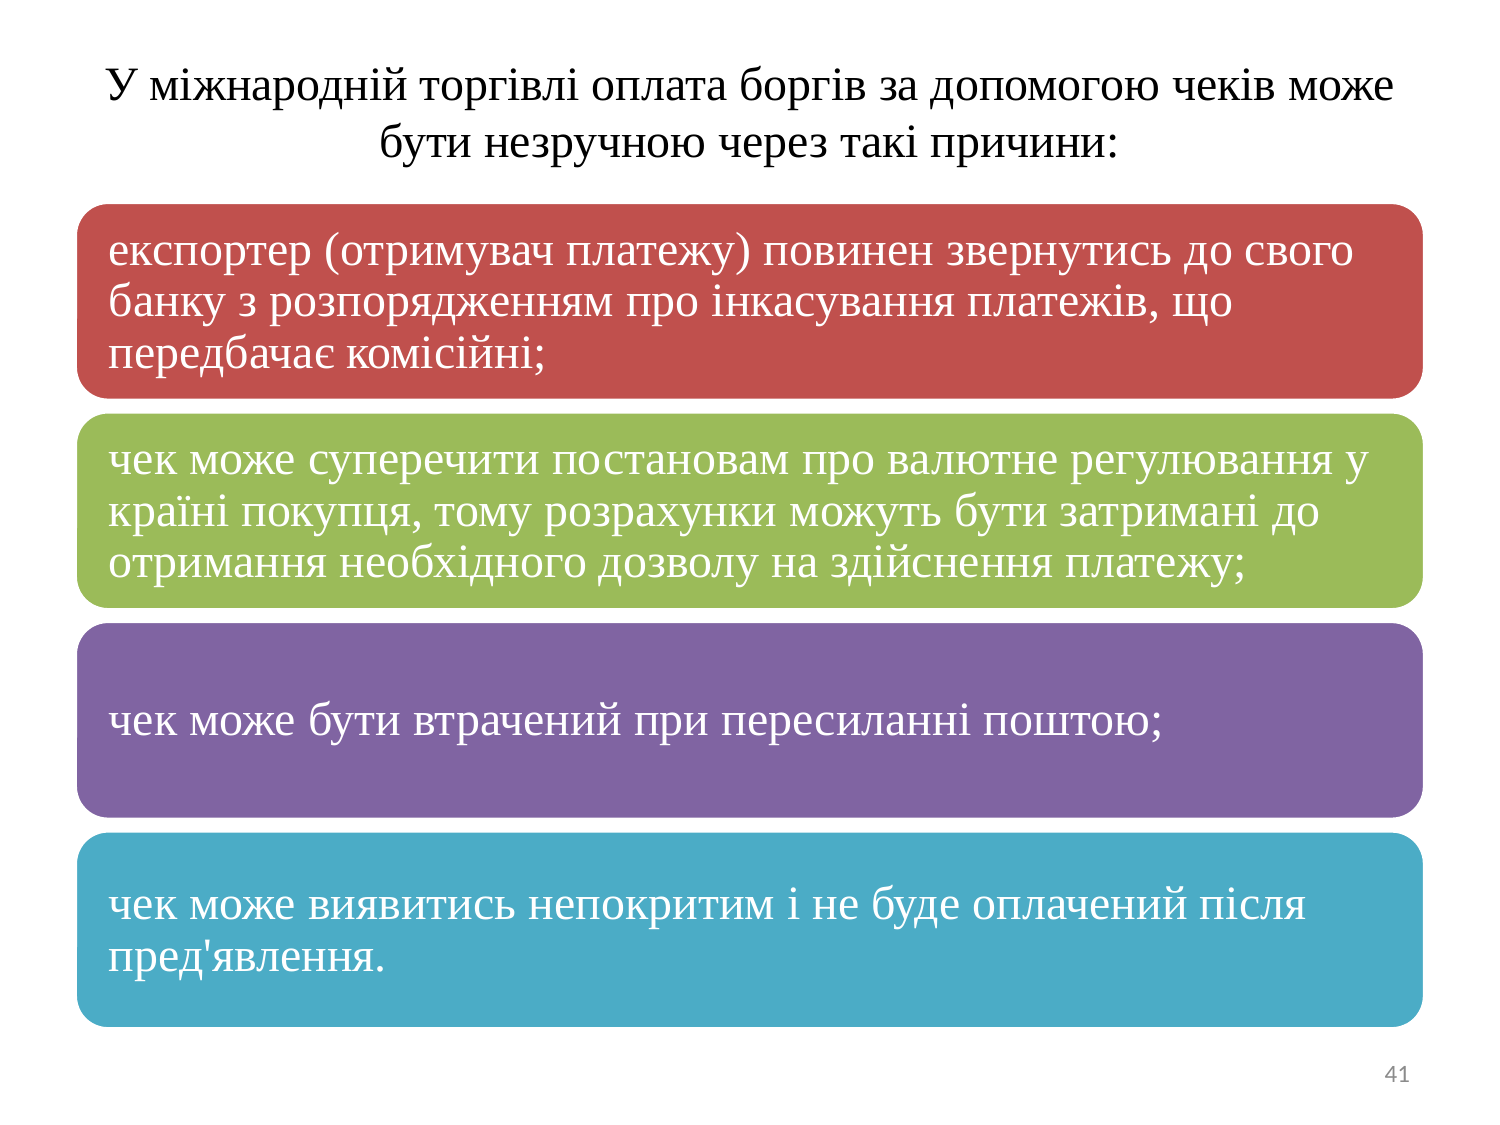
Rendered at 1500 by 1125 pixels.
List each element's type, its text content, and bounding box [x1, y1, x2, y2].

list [74, 184, 1426, 1047]
slide_number 41 [1074, 1054, 1425, 1103]
title У міжнародній торгівлі оплата боргів за допомогою чеків може бути незручною через такі причини: [75, 45, 1425, 183]
